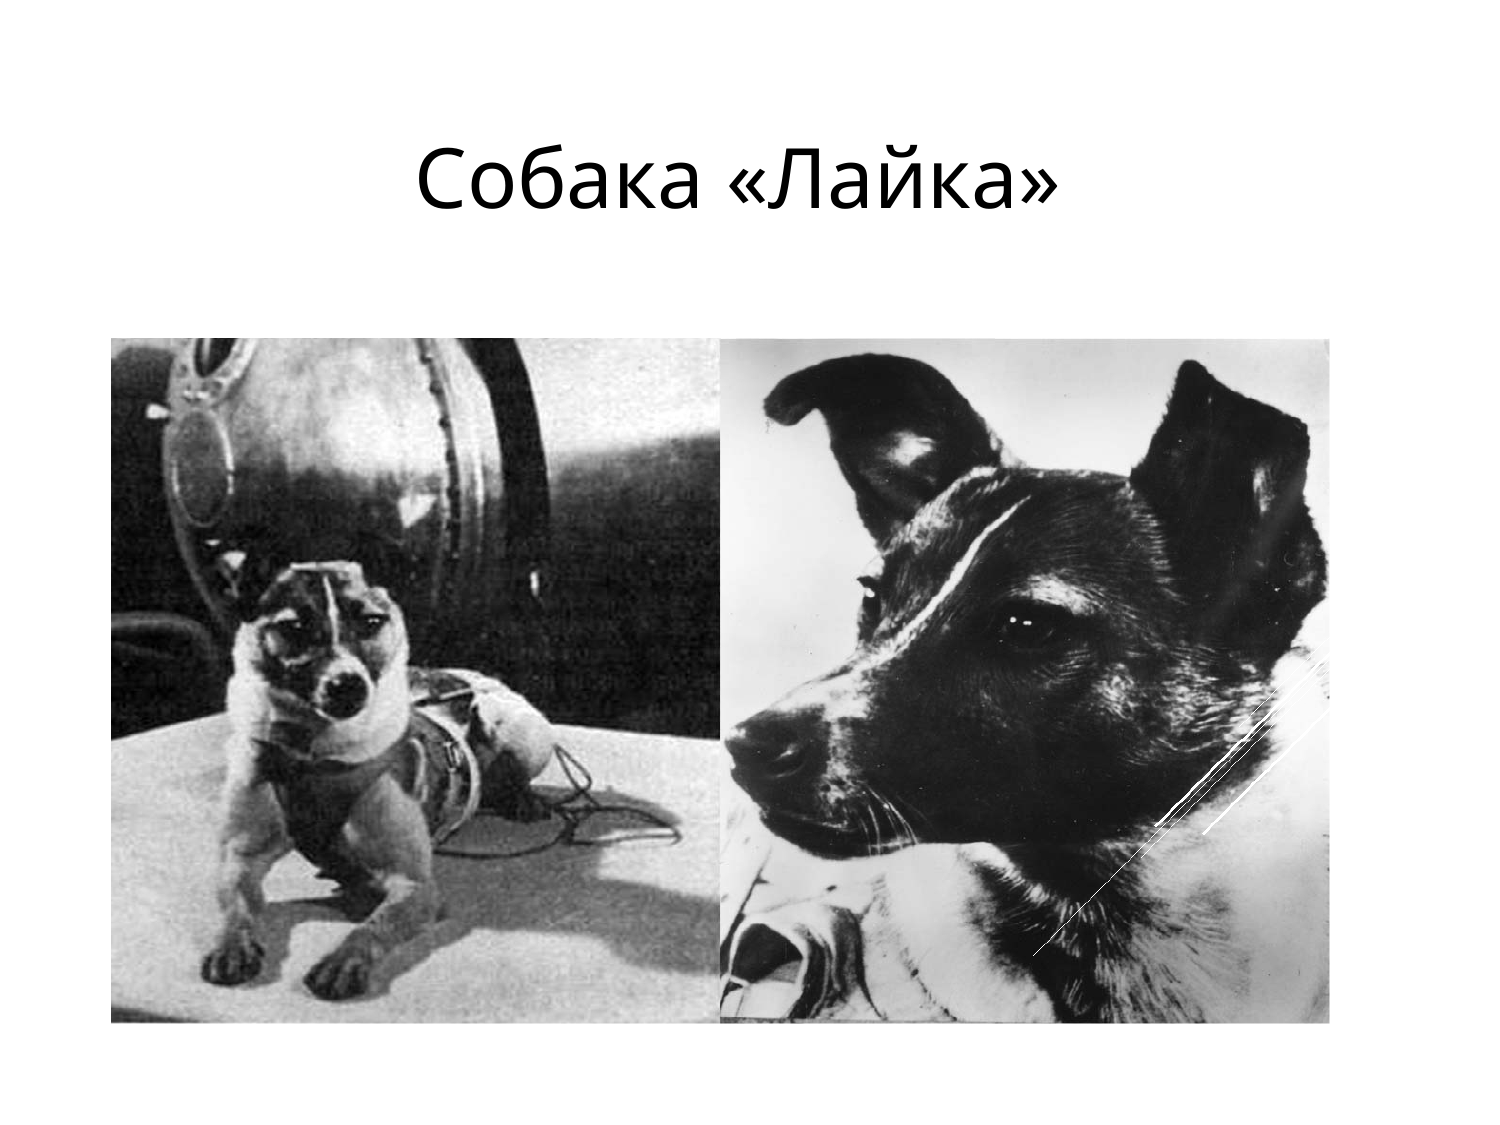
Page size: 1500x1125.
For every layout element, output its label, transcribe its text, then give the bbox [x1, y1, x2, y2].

title Собака «Лайка» [100, 54, 1376, 296]
picture [111, 337, 1330, 1024]
